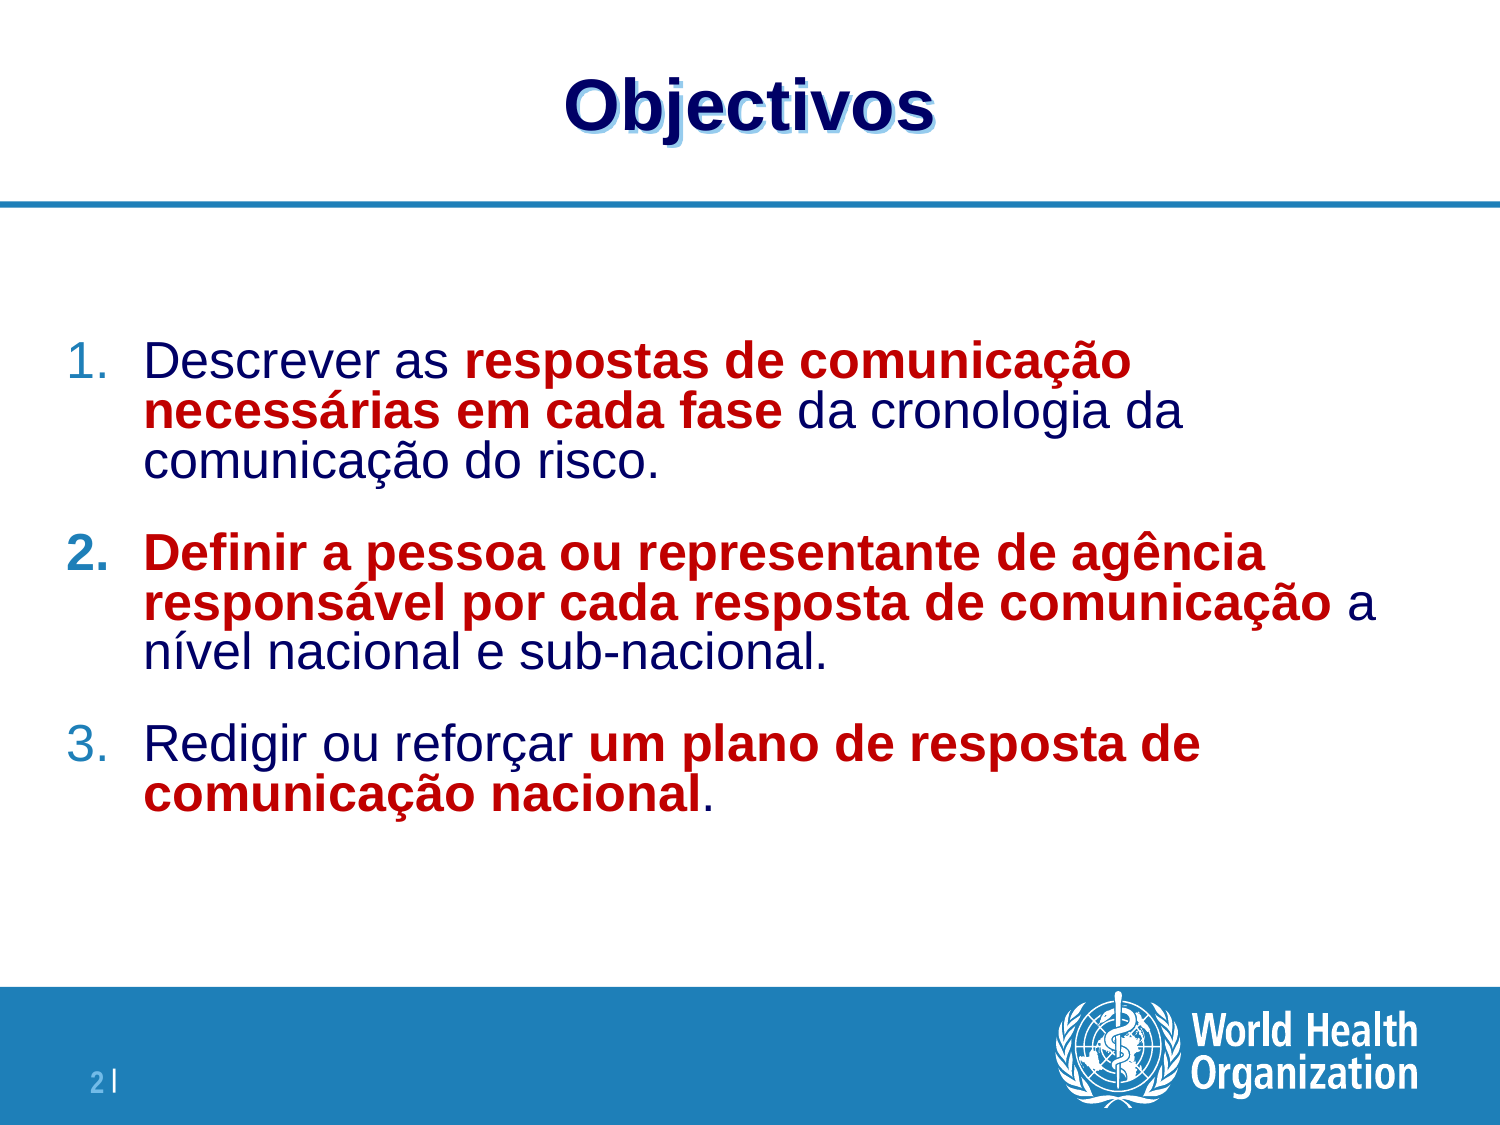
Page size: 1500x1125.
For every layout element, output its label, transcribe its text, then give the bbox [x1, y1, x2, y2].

title Objectivos [0, 0, 1500, 204]
list Descrever as respostas de comunicação necessárias em cada fase da cronologia da comunicação do risco. Definir a pessoa ou representante de agência responsável por cada resposta de comunicação a nível nacional e sub-nacional. Redigir ou reforçar um plano de resposta de comunicação nacional. [66, 338, 1427, 837]
